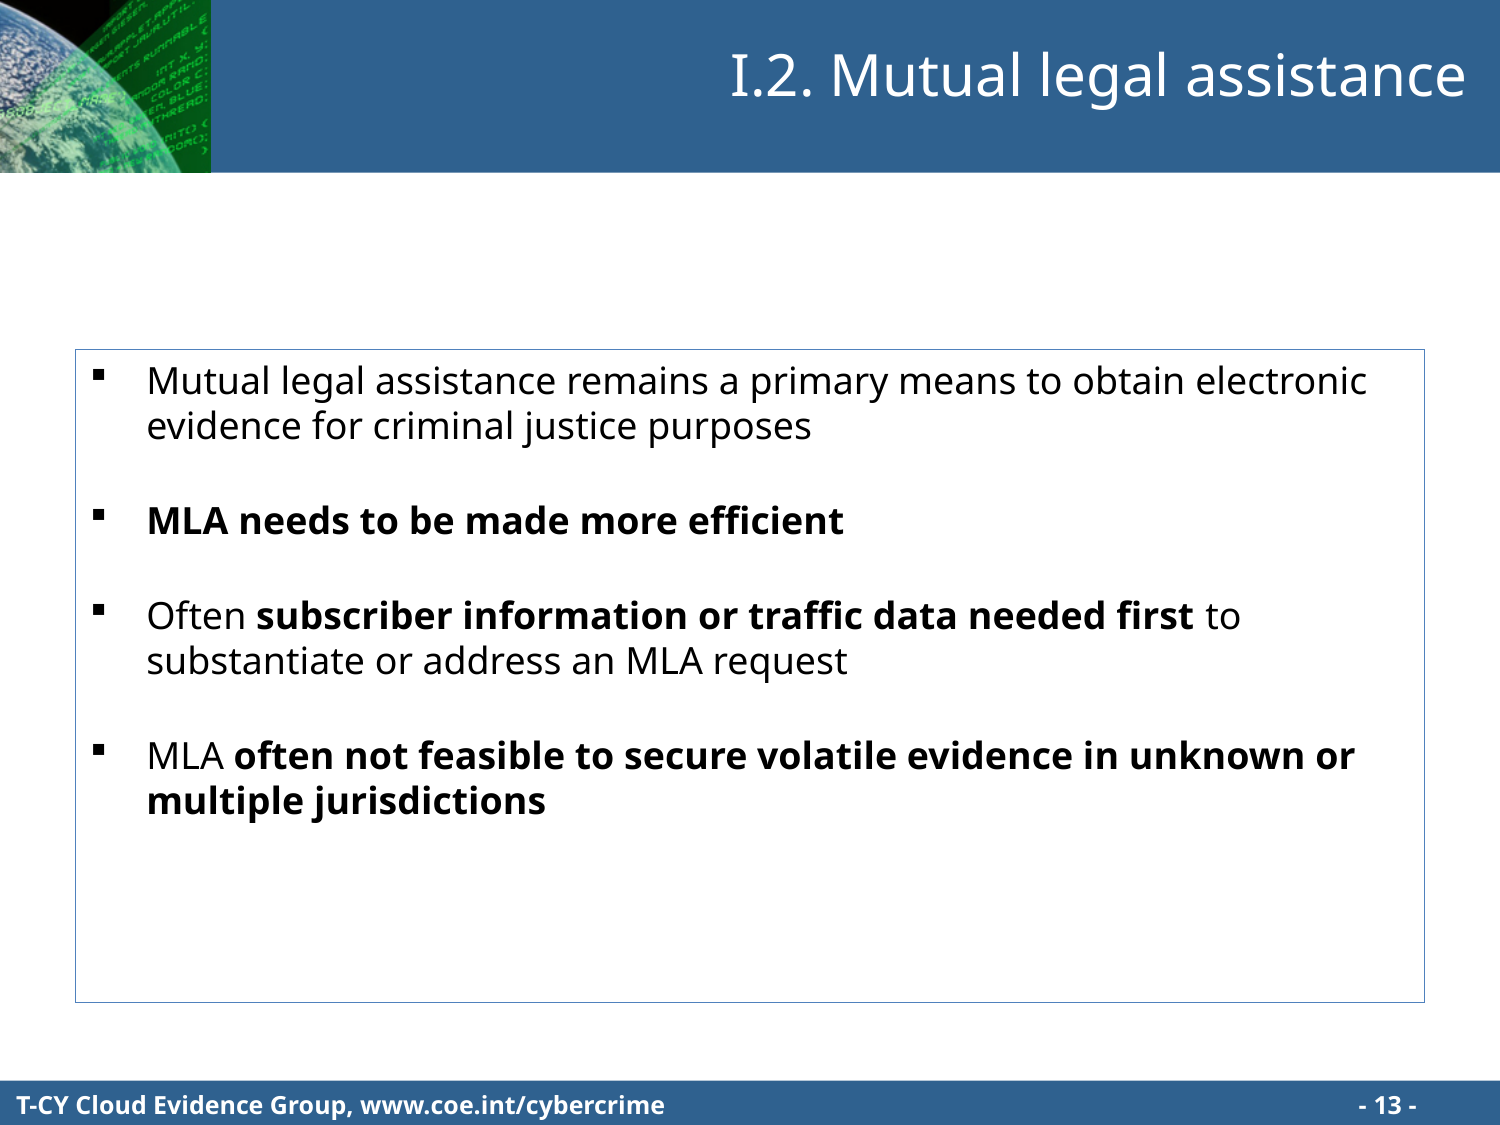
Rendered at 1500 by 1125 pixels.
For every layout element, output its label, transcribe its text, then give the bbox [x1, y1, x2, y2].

text_box [214, 0, 1500, 175]
list Mutual legal assistance remains a primary means to obtain electronic evidence for criminal justice purposes MLA needs to be made more efficient Often subscriber information or traffic data needed first to substantiate or address an MLA request MLA often not feasible to secure volatile evidence in unknown or multiple jurisdictions [75, 349, 1425, 1003]
text_box [0, 1079, 1500, 1125]
text_box T-CY Cloud Evidence Group, www.coe.int/cybercrime - 13 - [1, 1082, 1500, 1125]
text_box I.2. Mutual legal assistance [230, 31, 1483, 116]
picture [0, 0, 212, 173]
